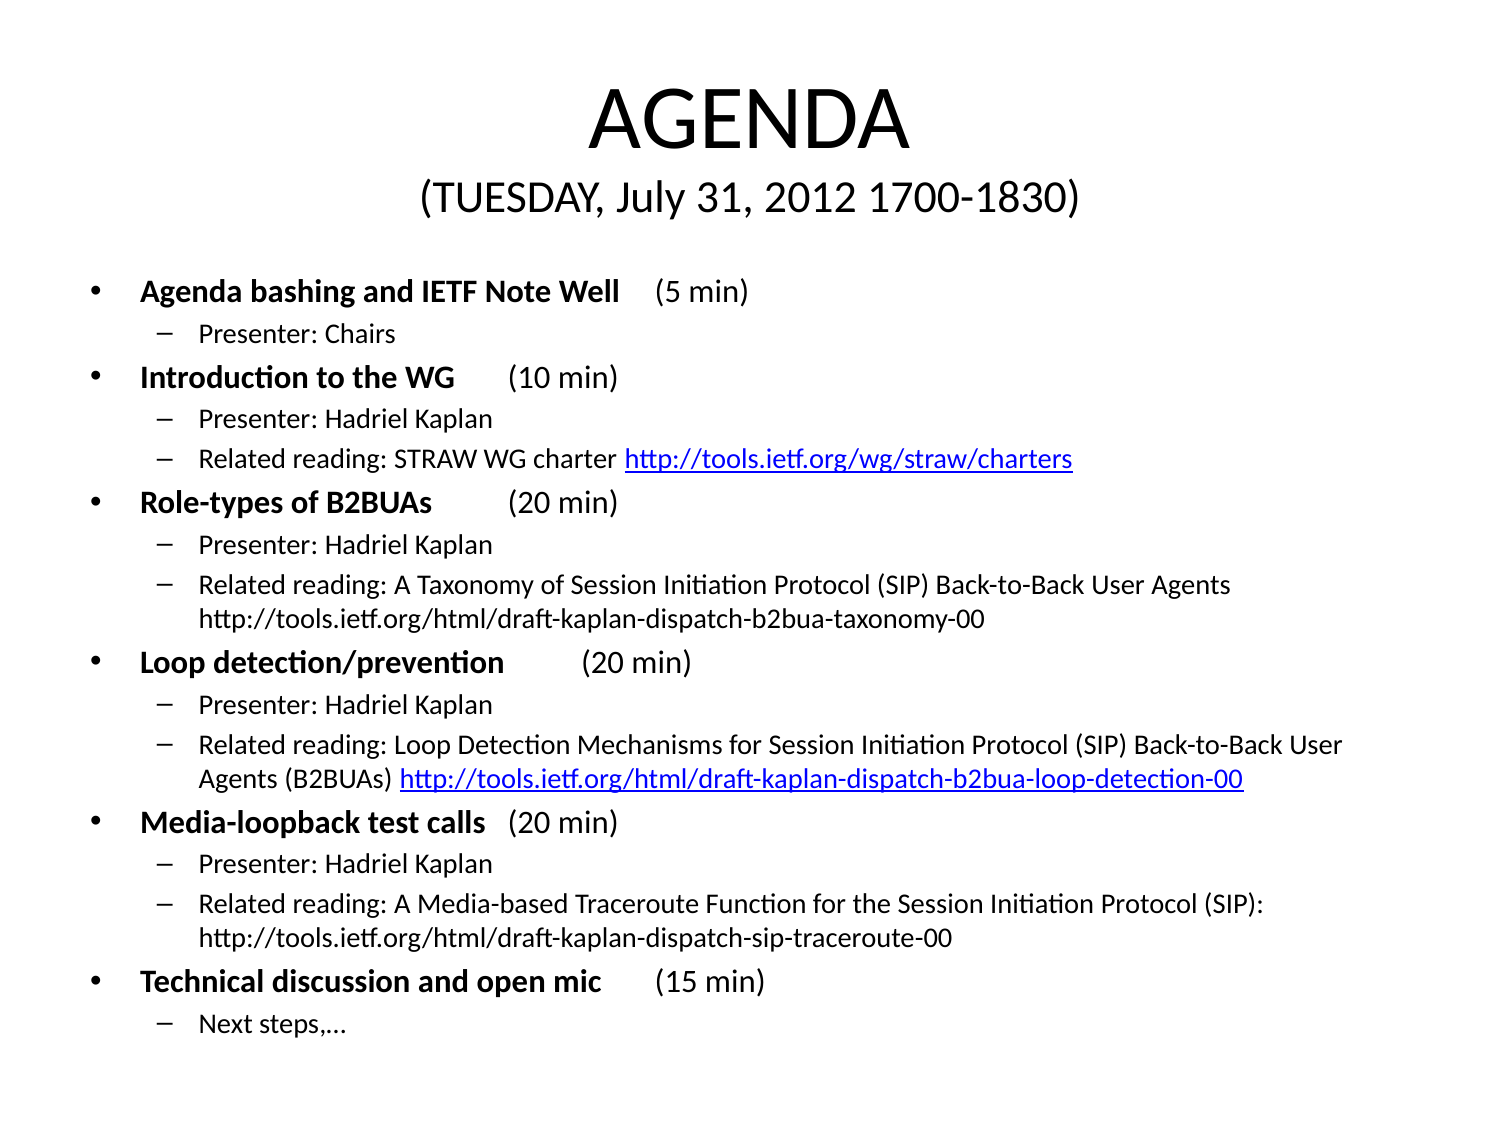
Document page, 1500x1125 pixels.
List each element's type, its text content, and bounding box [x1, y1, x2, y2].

list Agenda bashing and IETF Note Well (5 min) Presenter: Chairs Introduction to the WG (10 min) Presenter: Hadriel Kaplan Related reading: STRAW WG charter http://tools.ietf.org/wg/straw/charters Role-types of B2BUAs (20 min) Presenter: Hadriel Kaplan Related reading: A Taxonomy of Session Initiation Protocol (SIP) Back-to-Back User Agents http://tools.ietf.org/html/draft-kaplan-dispatch-b2bua-taxonomy-00 Loop detection/prevention (20 min) Presenter: Hadriel Kaplan Related reading: Loop Detection Mechanisms for Session Initiation Protocol (SIP) Back-to-Back User Agents (B2BUAs) http://tools.ietf.org/html/draft-kaplan-dispatch-b2bua-loop-detection-00 Media-loopback test calls (20 min) Presenter: Hadriel Kaplan Related reading: A Media-based Traceroute Function for the Session Initiation Protocol (SIP): http://tools.ietf.org/html/draft-kaplan-dispatch-sip-traceroute-00 Technical discussion and open mic (15 min) Next steps,… [75, 262, 1425, 1059]
title AGENDA (TUESDAY, July 31, 2012 1700-1830) [75, 45, 1425, 233]
